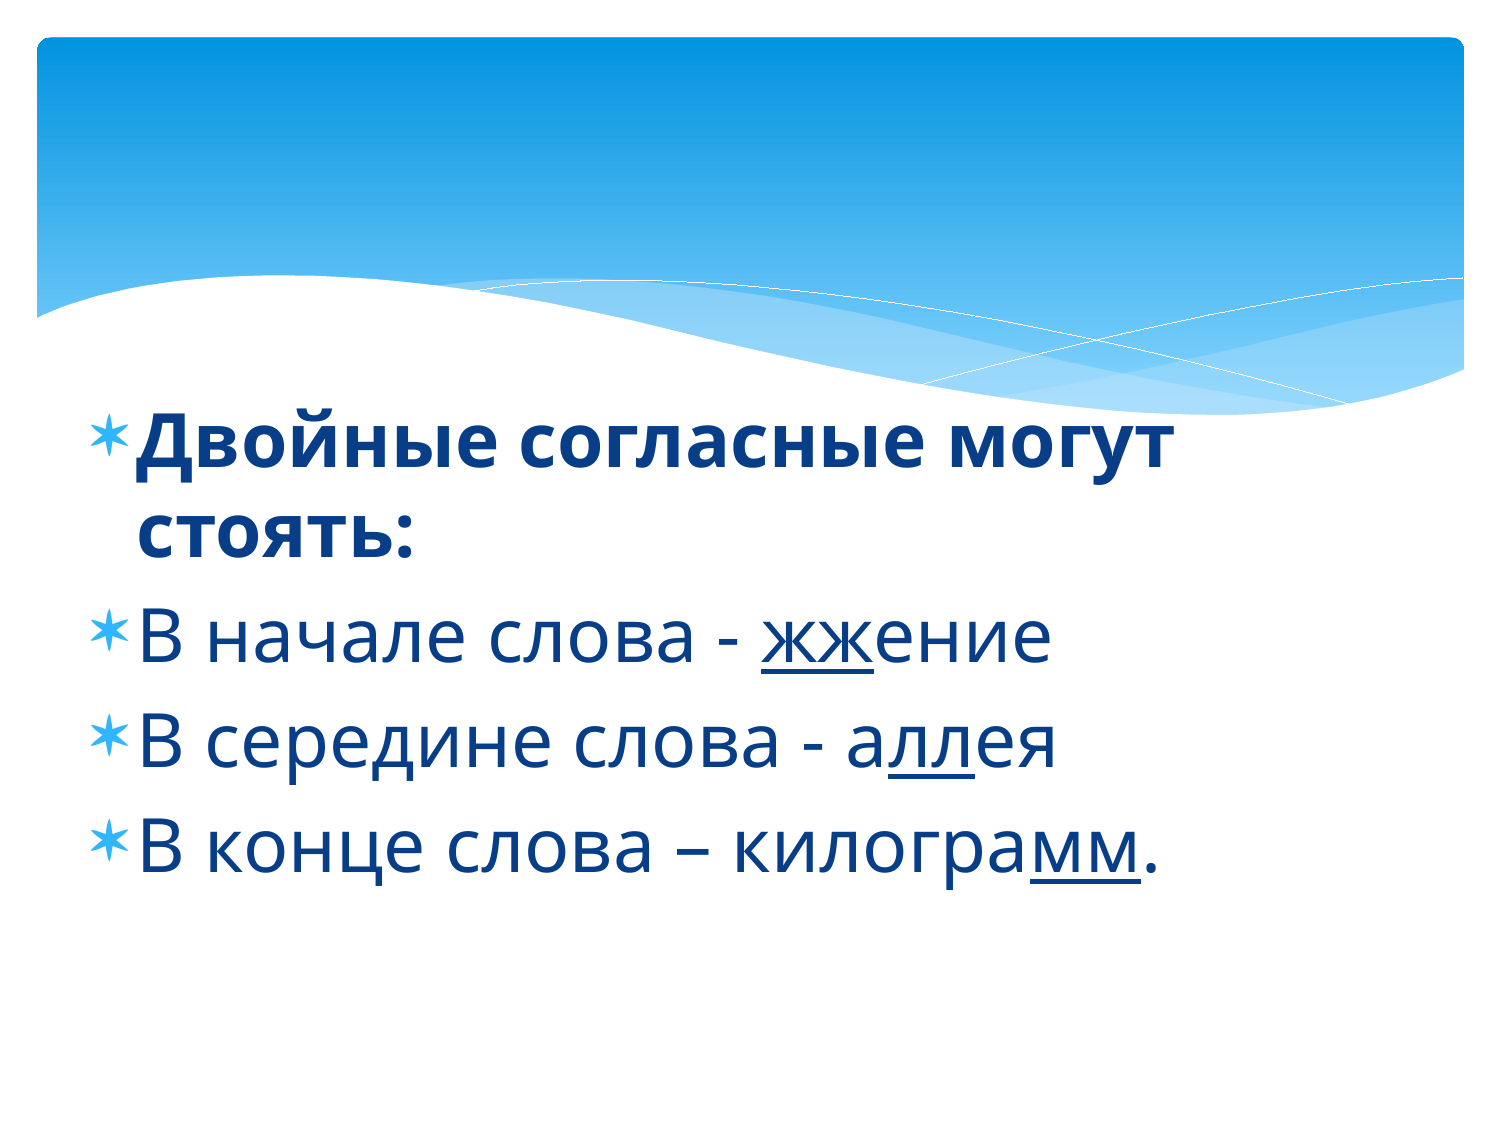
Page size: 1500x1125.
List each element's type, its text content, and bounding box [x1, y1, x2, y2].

list Двойные согласные могут стоять: В начале слова - жжение В середине слова - аллея В конце слова – килограмм. [76, 385, 1359, 1005]
